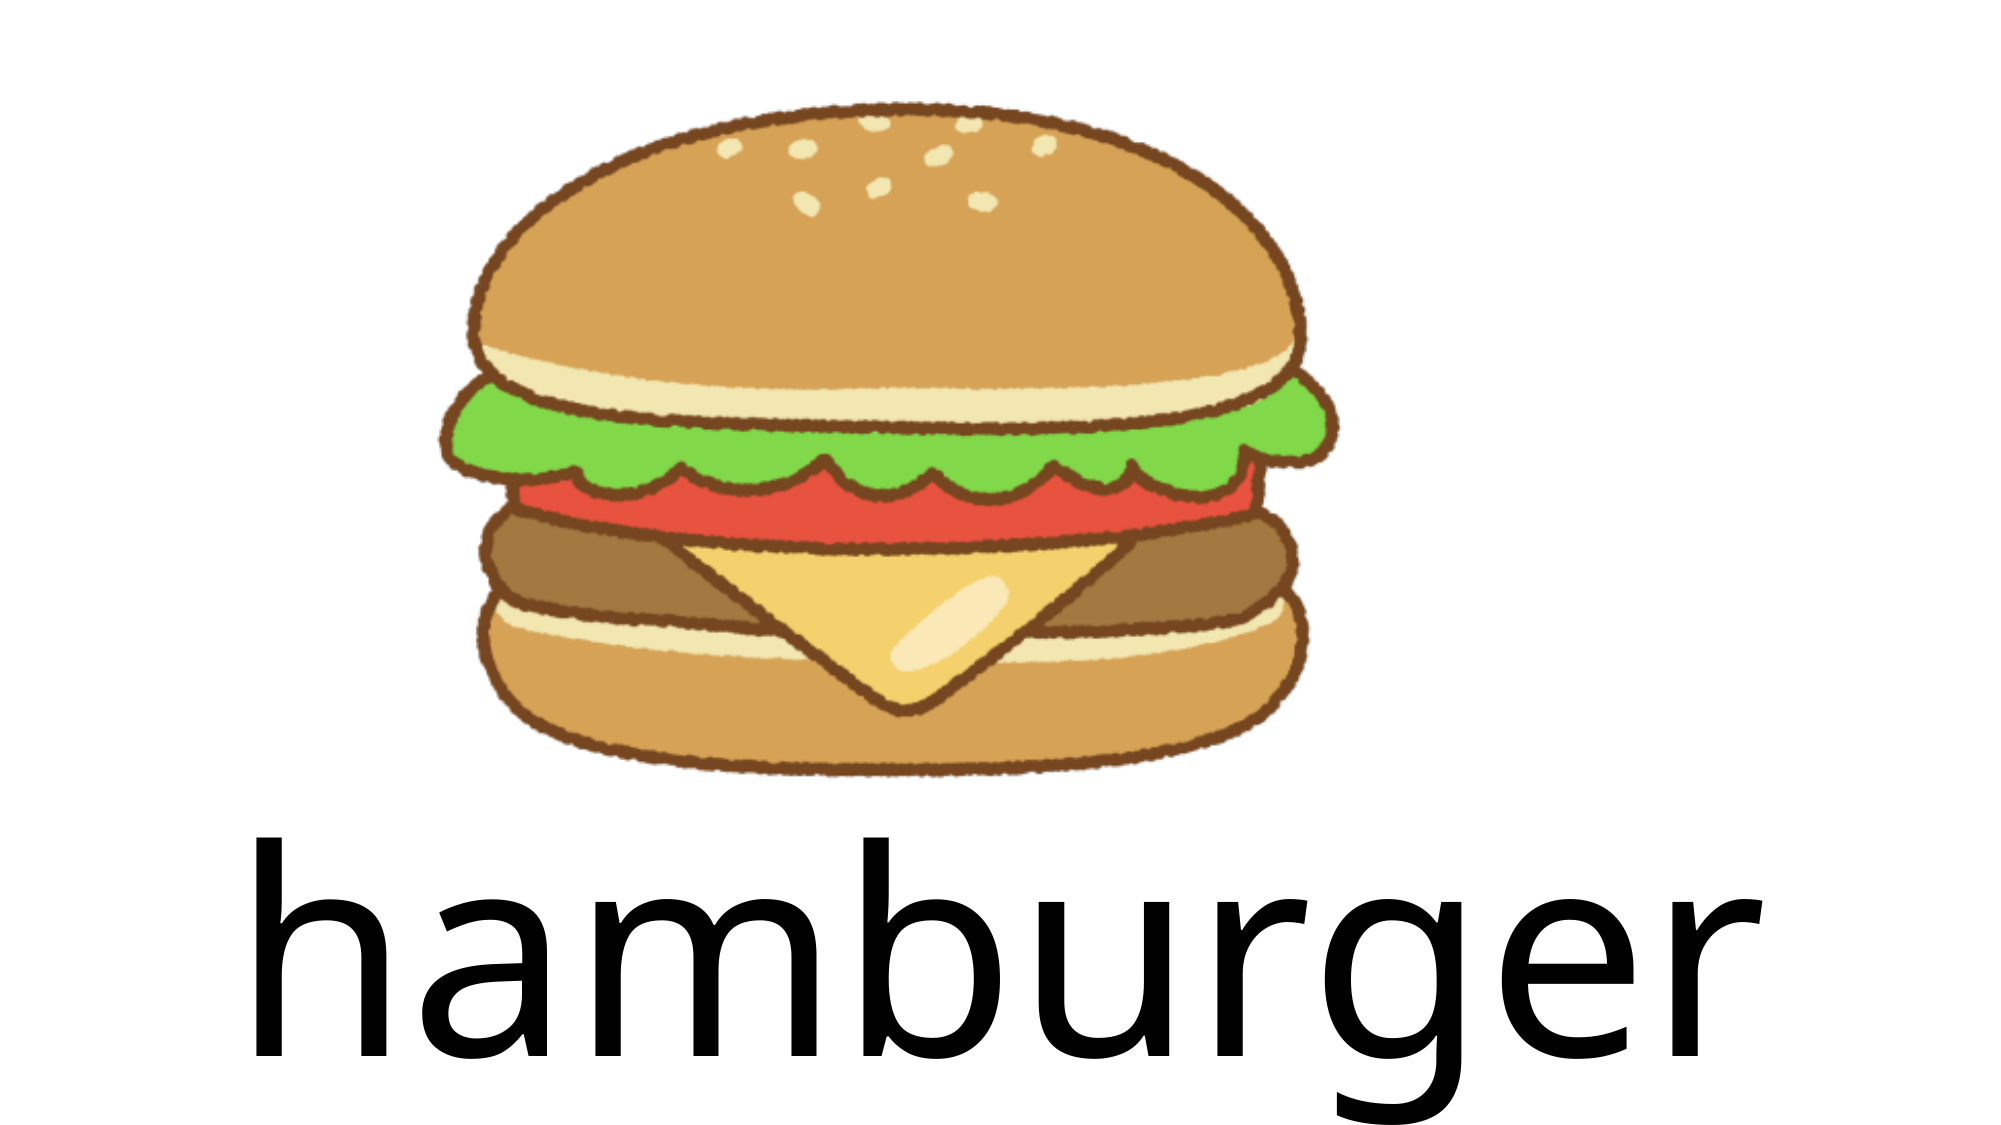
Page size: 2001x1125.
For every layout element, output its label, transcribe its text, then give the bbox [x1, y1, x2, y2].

text_box hamburger [216, 761, 1783, 1122]
picture [358, 0, 1424, 963]
